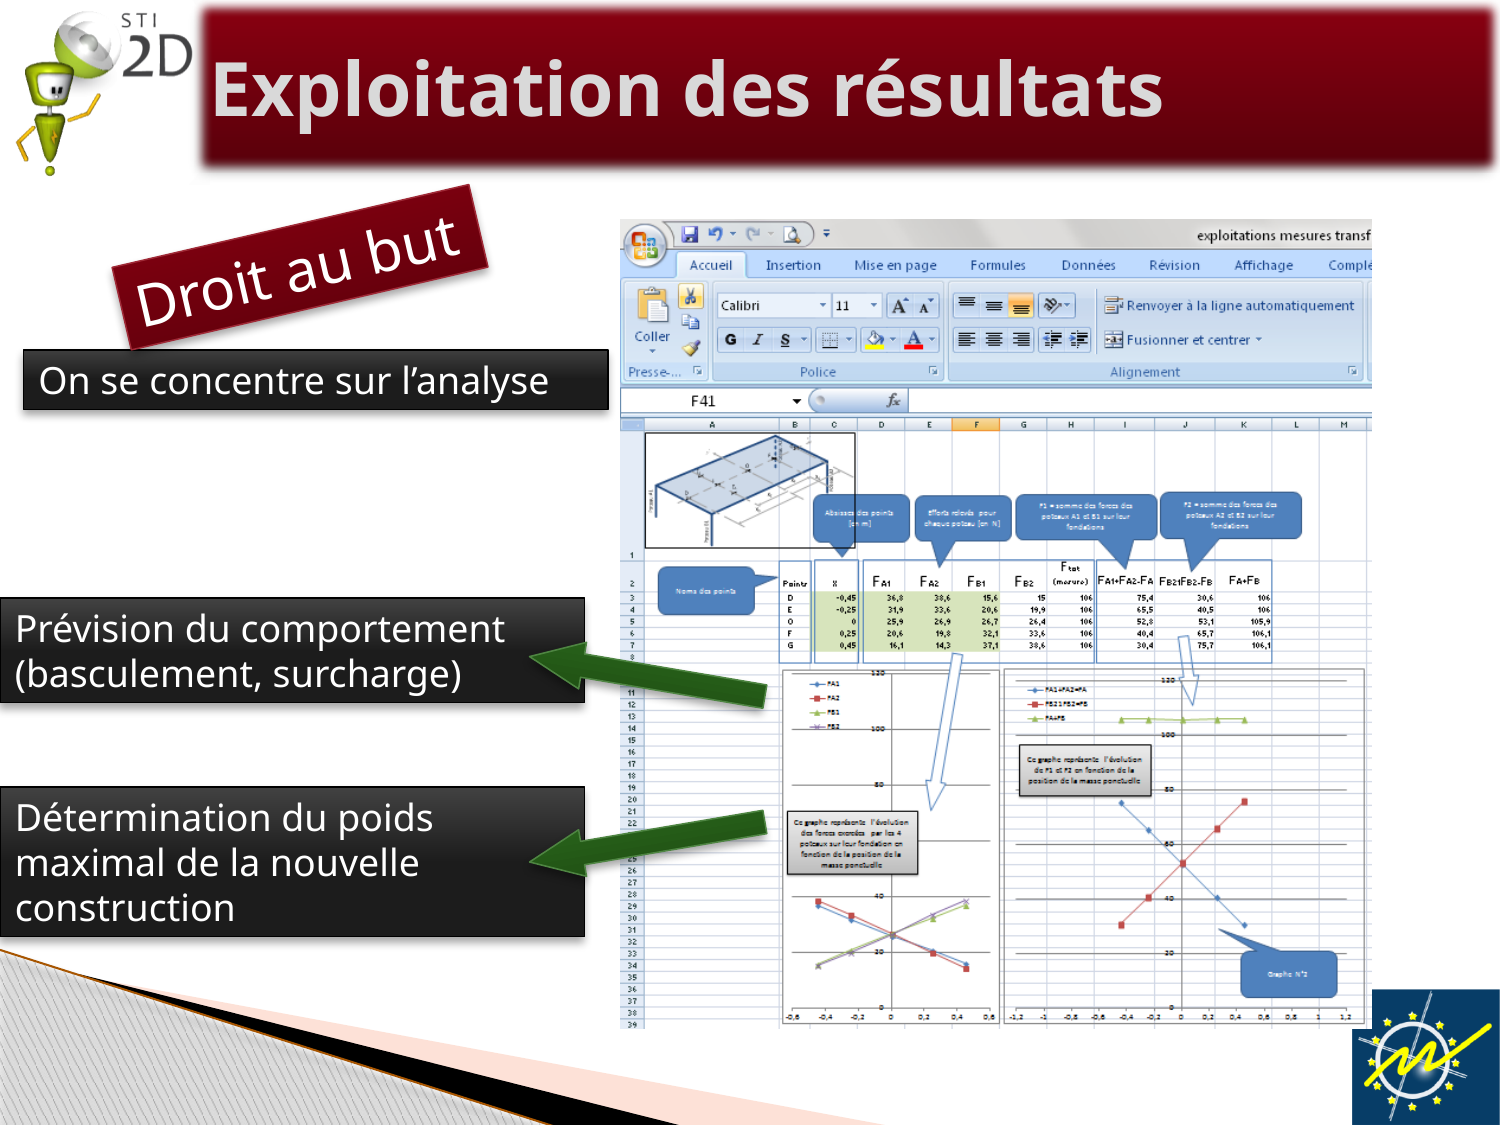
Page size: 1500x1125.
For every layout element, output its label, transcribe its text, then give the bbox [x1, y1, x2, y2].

text_box [528, 829, 613, 878]
text_box On se concentre sur l’analyse [23, 349, 609, 410]
text_box [528, 641, 613, 690]
text_box Détermination du poids maximal de la nouvelle construction [0, 786, 585, 937]
title Exploitation des résultats [194, 0, 1425, 173]
text_box Prévision du comportement (basculement, surcharge) [0, 597, 585, 703]
picture [619, 219, 1500, 1125]
text_box Droit au but [111, 183, 489, 351]
